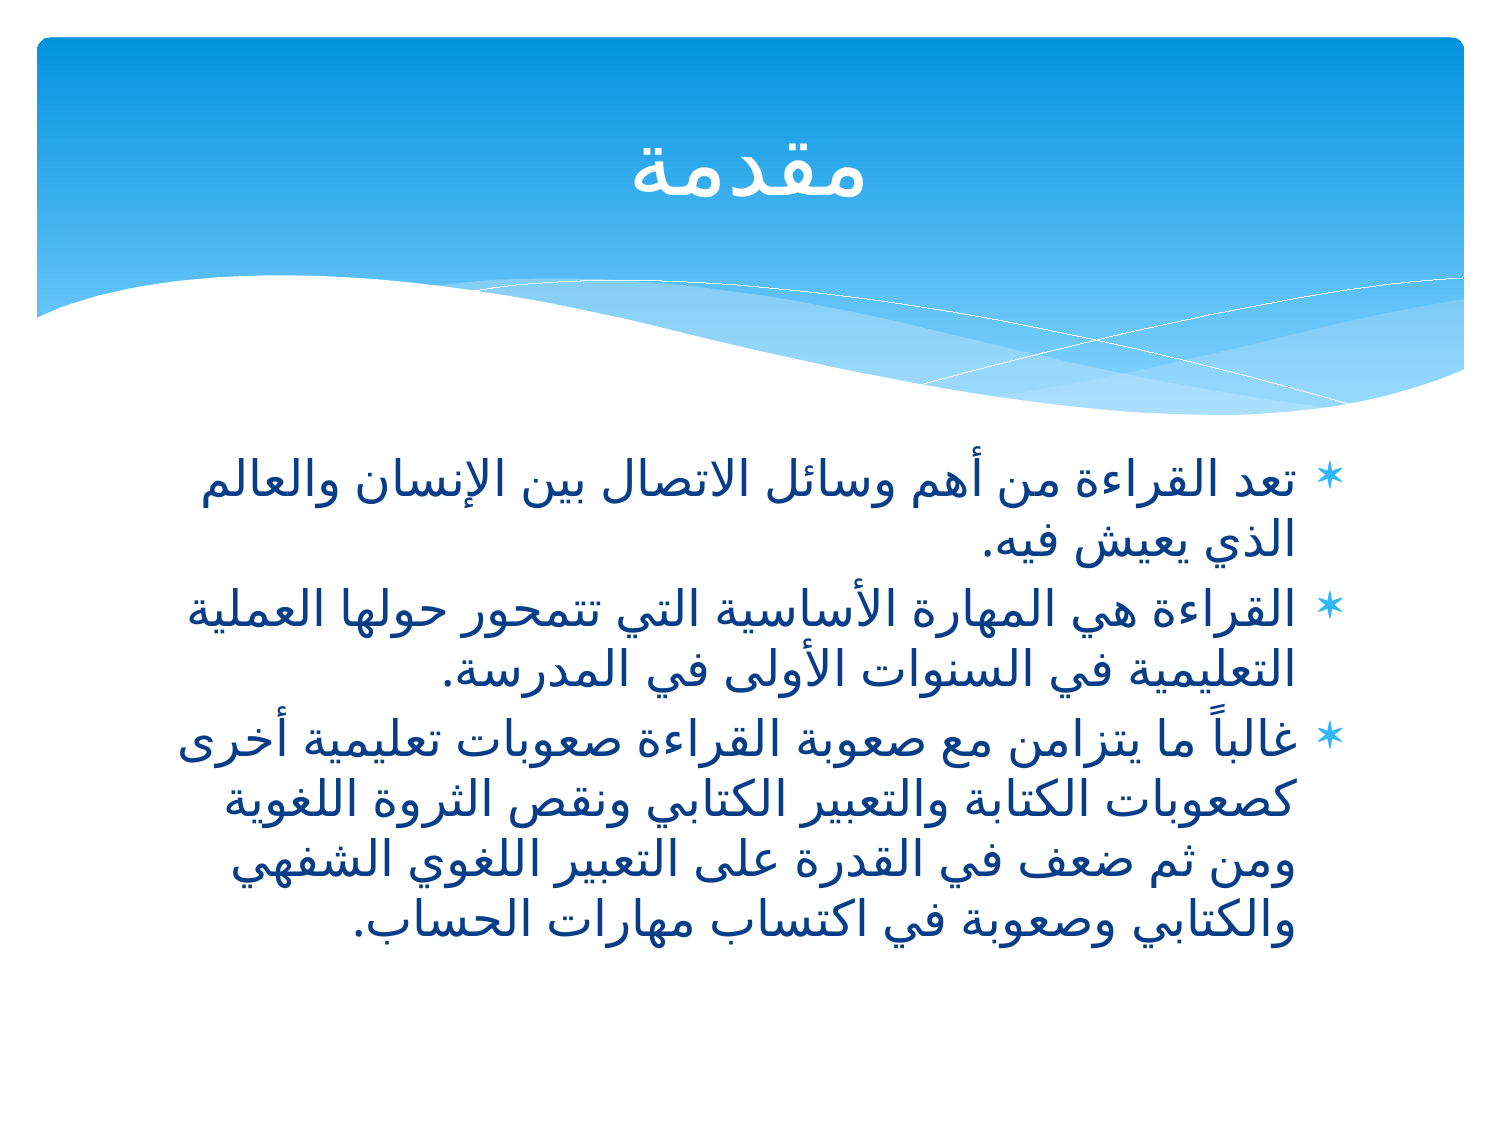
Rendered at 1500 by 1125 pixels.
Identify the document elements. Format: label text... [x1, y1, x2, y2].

title مقدمة [75, 55, 1425, 261]
list تعد القراءة من أهم وسائل الاتصال بين الإنسان والعالم الذي يعيش فيه. القراءة هي المهارة الأساسية التي تتمحور حولها العملية التعليمية في السنوات الأولى في المدرسة. غالباً ما يتزامن مع صعوبة القراءة صعوبات تعليمية أخرى كصعوبات الكتابة والتعبير الكتابي ونقص الثروة اللغوية ومن ثم ضعف في القدرة على التعبير اللغوي الشفهي والكتابي وصعوبة في اكتساب مهارات الحساب. [143, 438, 1359, 1005]
